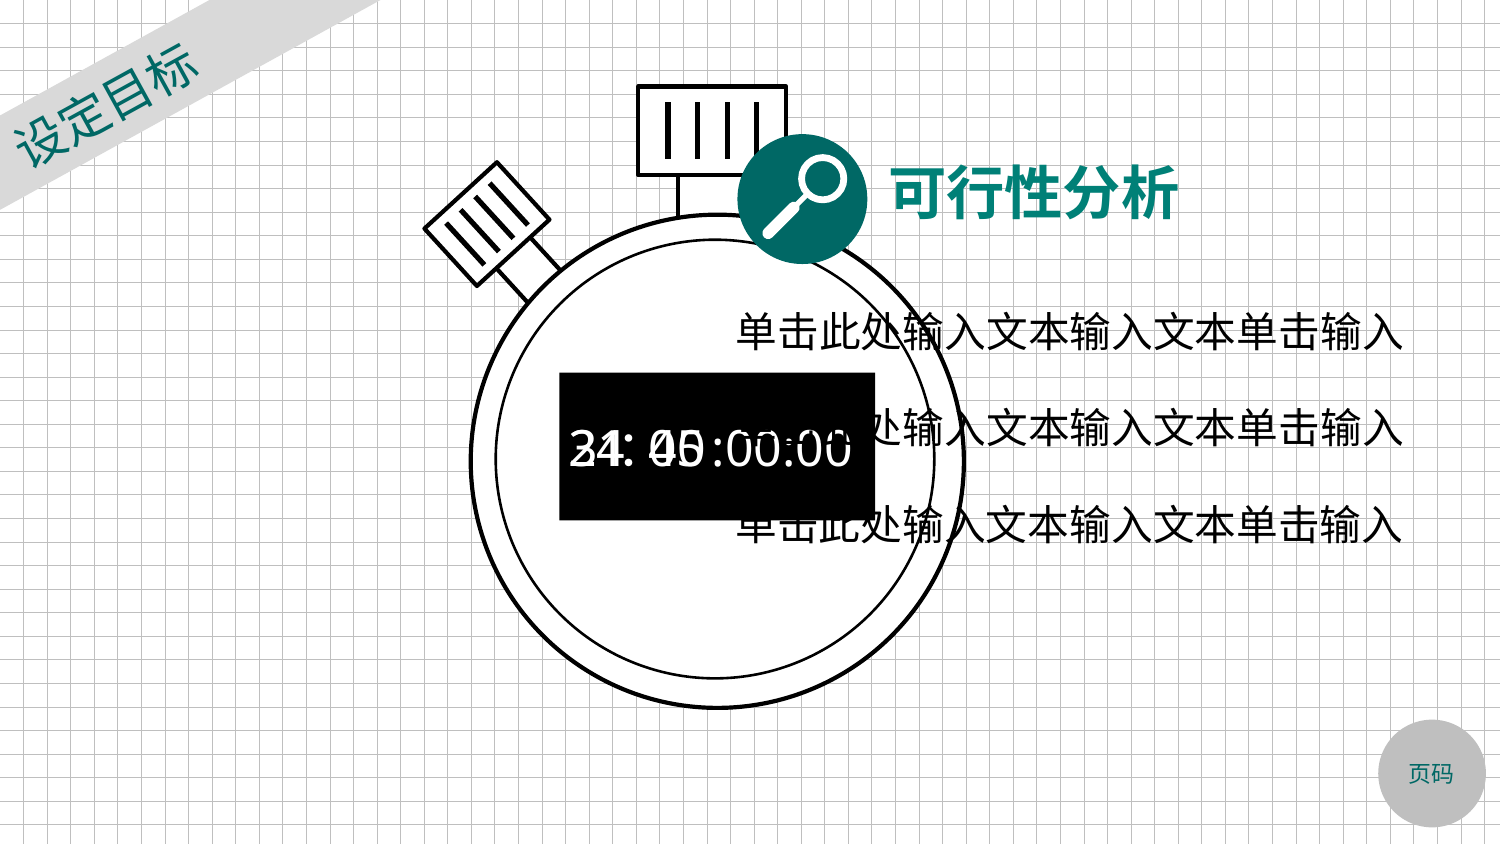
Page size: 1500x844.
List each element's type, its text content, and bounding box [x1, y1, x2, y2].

text_box 页码 [1376, 717, 1489, 830]
text_box 单击此处输入文本输入文本单击输入 [969, 394, 1439, 460]
text_box 单击此处输入文本输入文本单击输入 [969, 298, 1439, 364]
text_box 设定目标 [0, 0, 385, 213]
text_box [456, 86, 965, 709]
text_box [737, 133, 1228, 265]
text_box 单击此处输入文本输入文本单击输入 [969, 490, 1433, 556]
